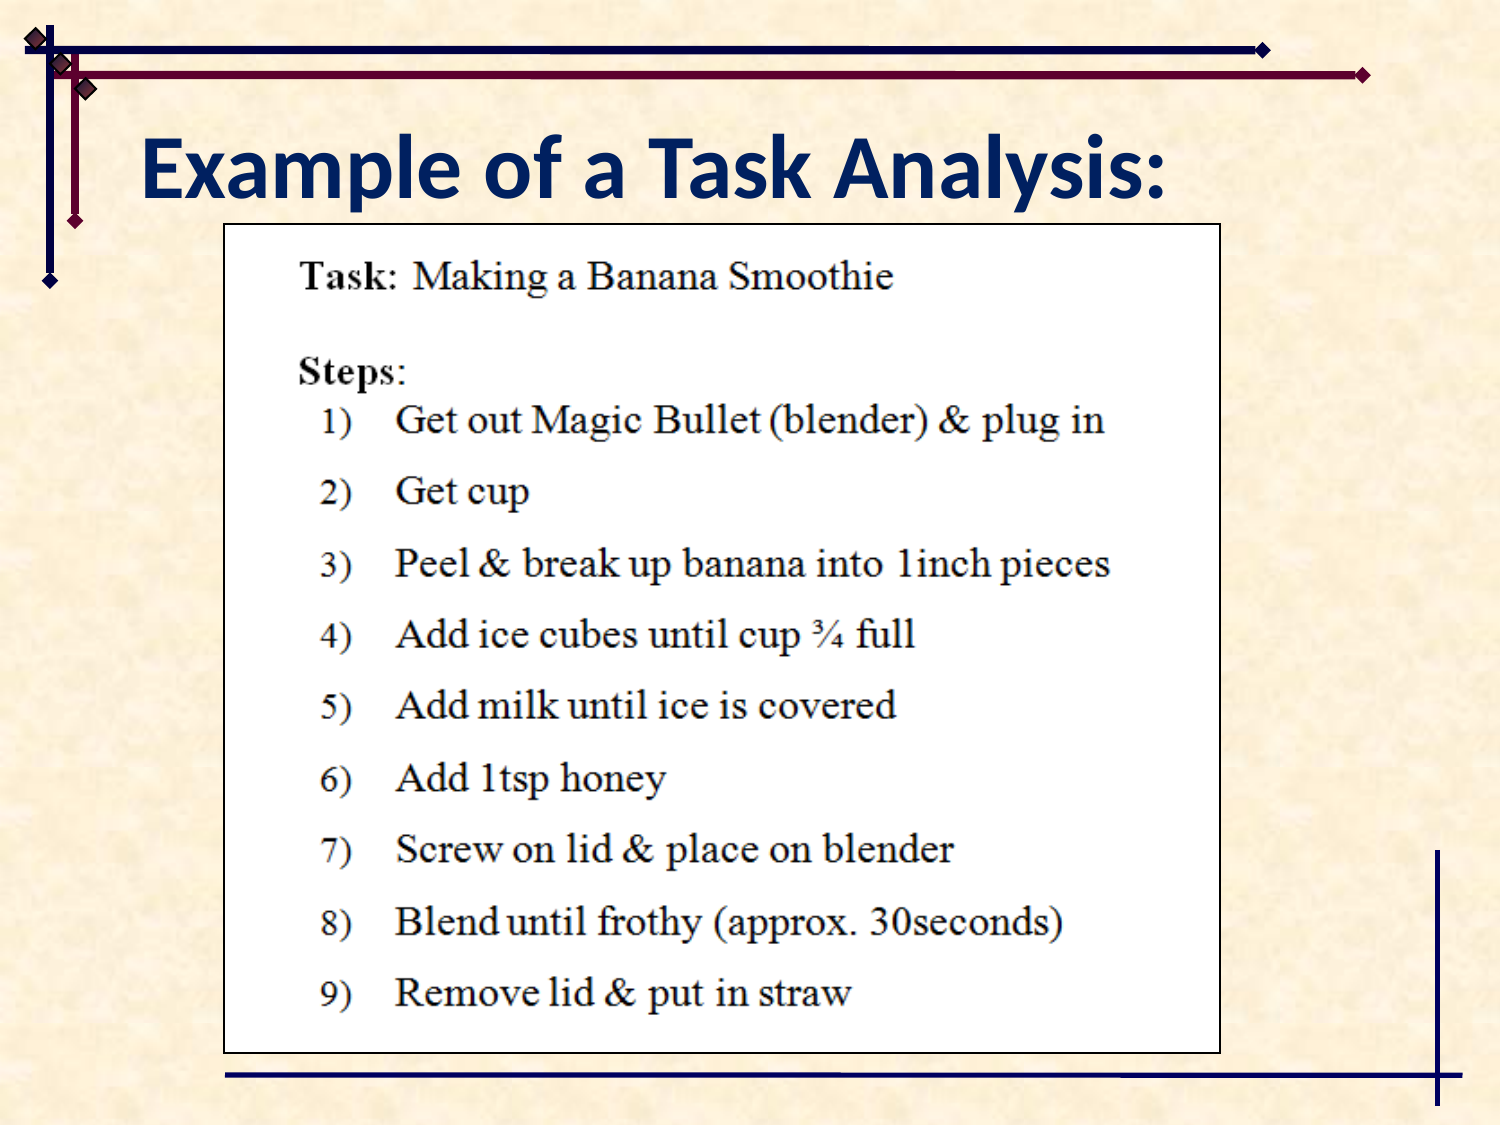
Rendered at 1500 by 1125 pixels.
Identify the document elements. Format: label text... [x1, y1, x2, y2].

title Example of a Task Analysis: [125, 62, 1397, 263]
picture [0, 0, 1500, 1125]
